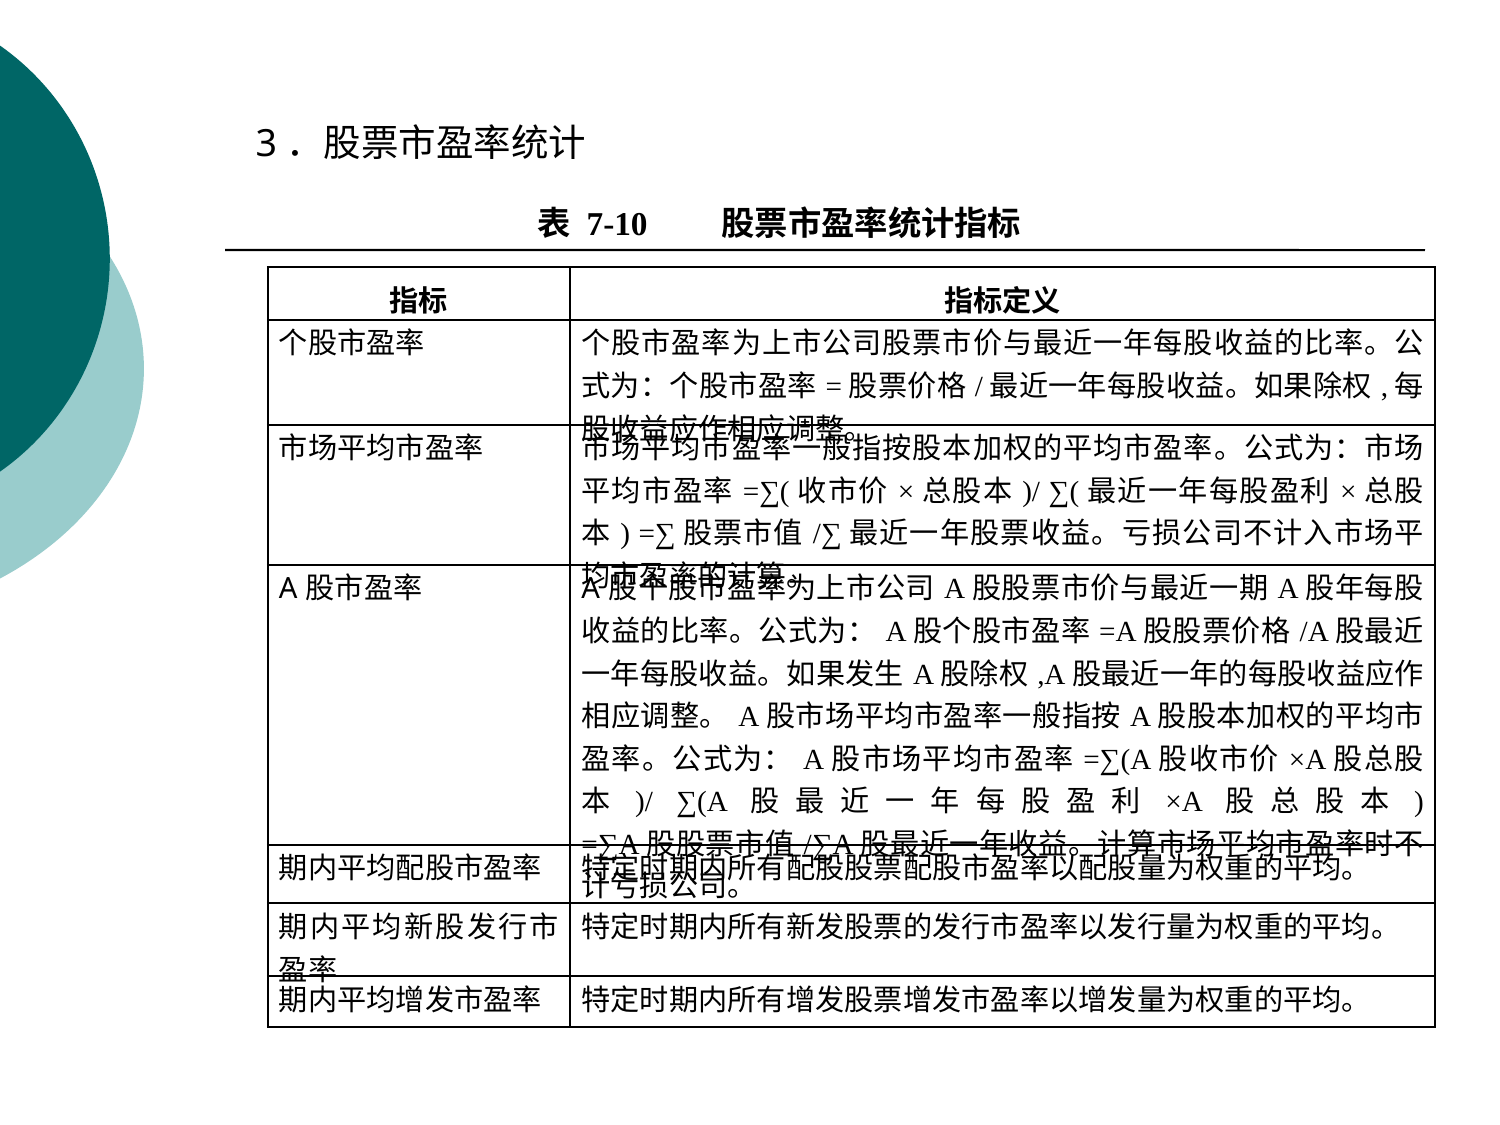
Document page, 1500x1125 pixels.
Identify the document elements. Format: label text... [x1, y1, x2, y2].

table_cell 个股市盈率为上市公司股票市价与最近一年每股收益的比率。公式为：个股市盈率=股票价格/最近一年每股收益。如果除权,每股收益应作相应调整。 [571, 321, 1434, 424]
table_cell 市场平均市盈率一般指按股本加权的平均市盈率。公式为：市场平均市盈率=∑(收市价×总股本)/ ∑(最近一年每股盈利×总股本) =∑股票市值/∑最近一年股票收益。亏损公司不计入市场平均市盈率的计算。 [571, 426, 1434, 564]
table_header 指标 [269, 268, 569, 319]
text_box 表 7-10 股票市盈率统计指标 [523, 194, 1036, 250]
table_cell 个股市盈率 [269, 321, 569, 424]
table_cell 期内平均新股发行市盈率 [269, 904, 569, 975]
table_cell 市场平均市盈率 [269, 426, 569, 564]
table_cell 期内平均配股市盈率 [269, 846, 569, 902]
table_cell 期内平均增发市盈率 [269, 977, 569, 1026]
text_box 3．股票市盈率统计 [240, 111, 601, 172]
table_header 指标定义 [571, 268, 1434, 319]
table_cell A股市盈率 [269, 566, 569, 844]
table_cell A股个股市盈率为上市公司A股股票市价与最近一期A股年每股收益的比率。公式为：A股个股市盈率=A股股票价格/A股最近一年每股收益。如果发生A股除权,A股最近一年的每股收益应作相应调整。A股市场平均市盈率一般指按A股股本加权的平均市盈率。公式为：A股市场平均市盈率=∑(A股收市价×A股总股本)/ ∑(A股最近一年每股盈利×A股总股本) =∑A股股票市值/∑A股最近一年收益。计算市场平均市盈率时不计亏损公司。 [571, 566, 1434, 844]
table_cell 特定时期内所有增发股票增发市盈率以增发量为权重的平均。 [571, 977, 1434, 1026]
table_cell 特定时期内所有配股股票配股市盈率以配股量为权重的平均。 [571, 846, 1434, 902]
table_cell 特定时期内所有新发股票的发行市盈率以发行量为权重的平均。 [571, 904, 1434, 975]
